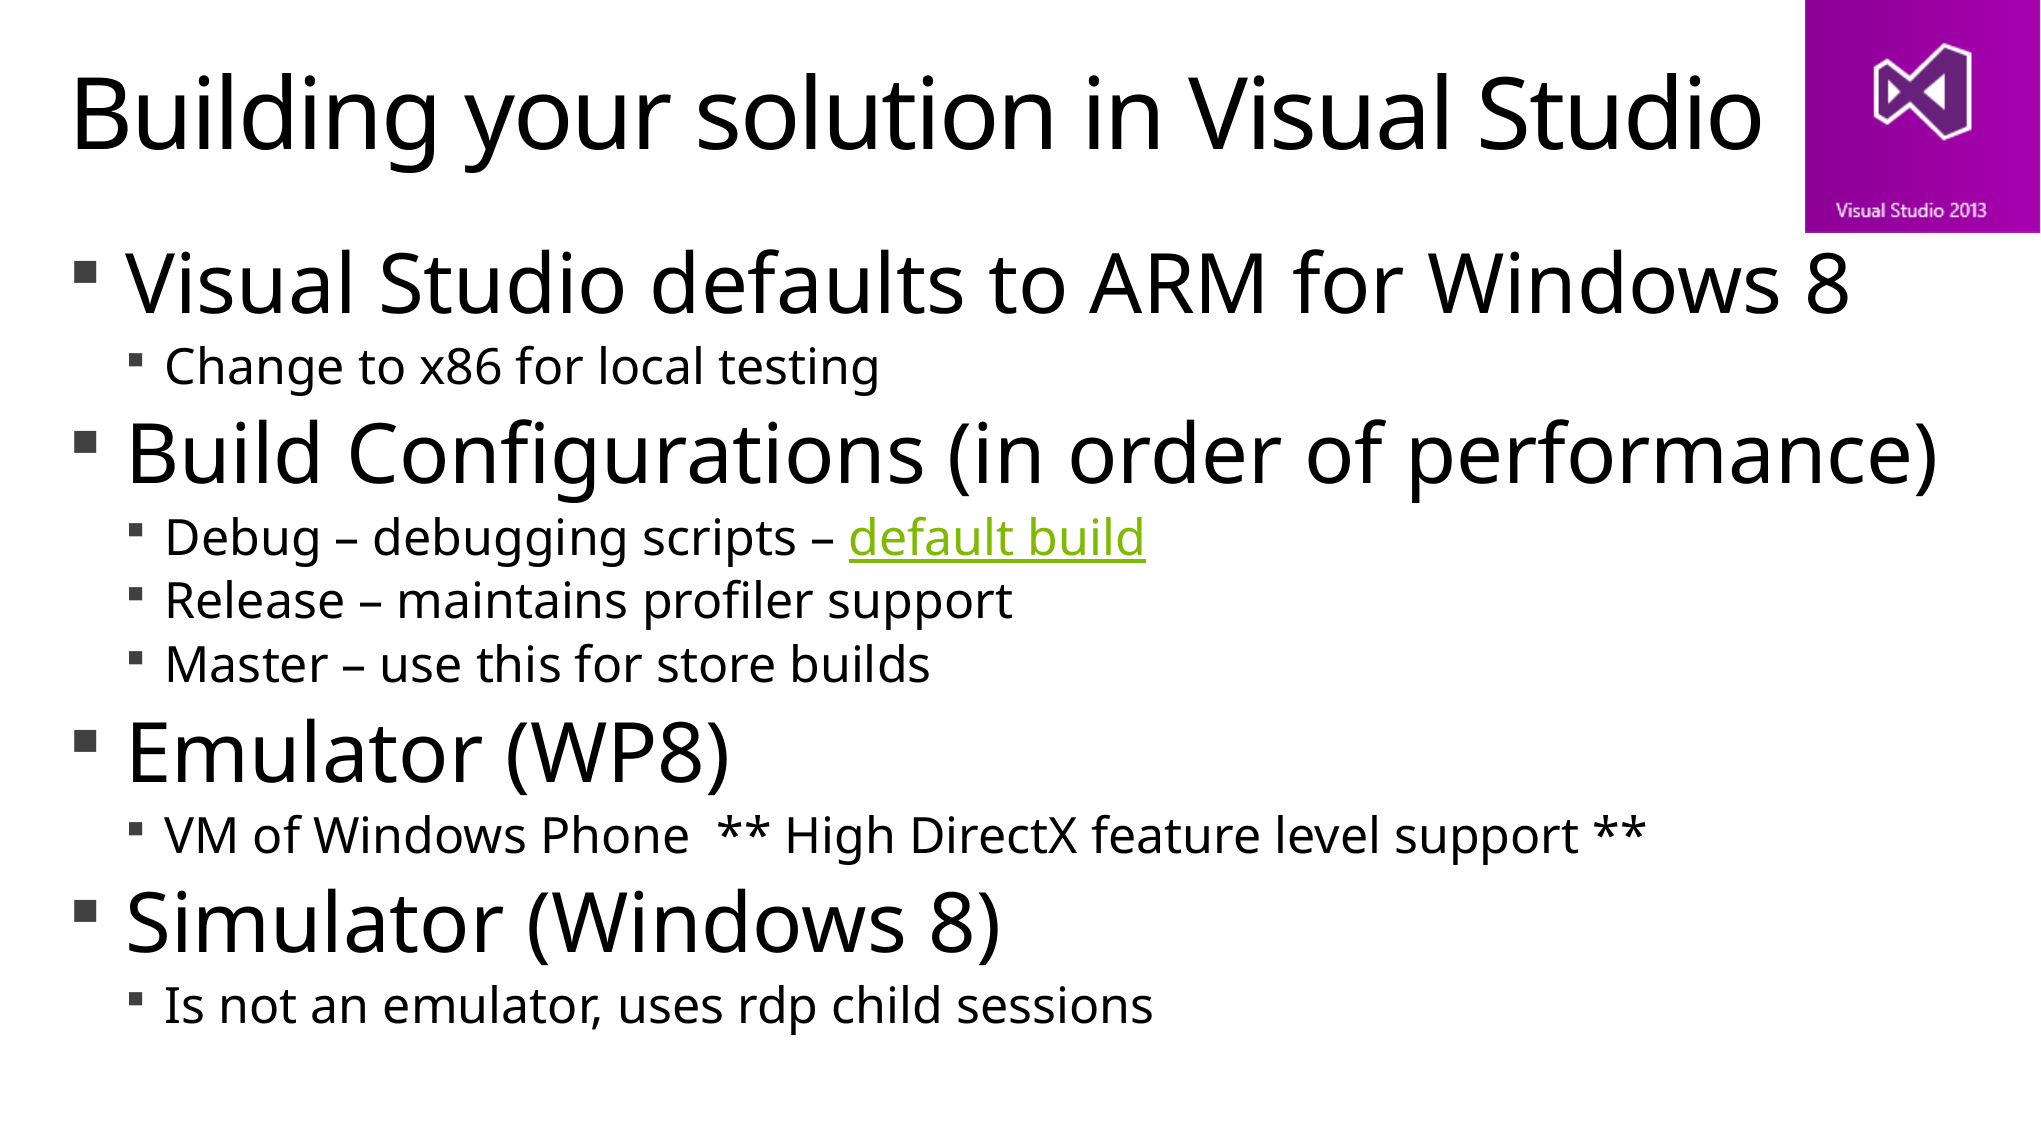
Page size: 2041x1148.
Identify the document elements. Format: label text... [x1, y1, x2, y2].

picture [1805, 0, 2041, 234]
list Visual Studio defaults to ARM for Windows 8 Change to x86 for local testing Build Configurations (in order of performance) Debug – debugging scripts – default build Release – maintains profiler support Master – use this for store builds Emulator (WP8) VM of Windows Phone ** High DirectX feature level support ** Simulator (Windows 8) Is not an emulator, uses rdp child sessions [45, 226, 1996, 1148]
title Building your solution in Visual Studio [45, 48, 1805, 199]
